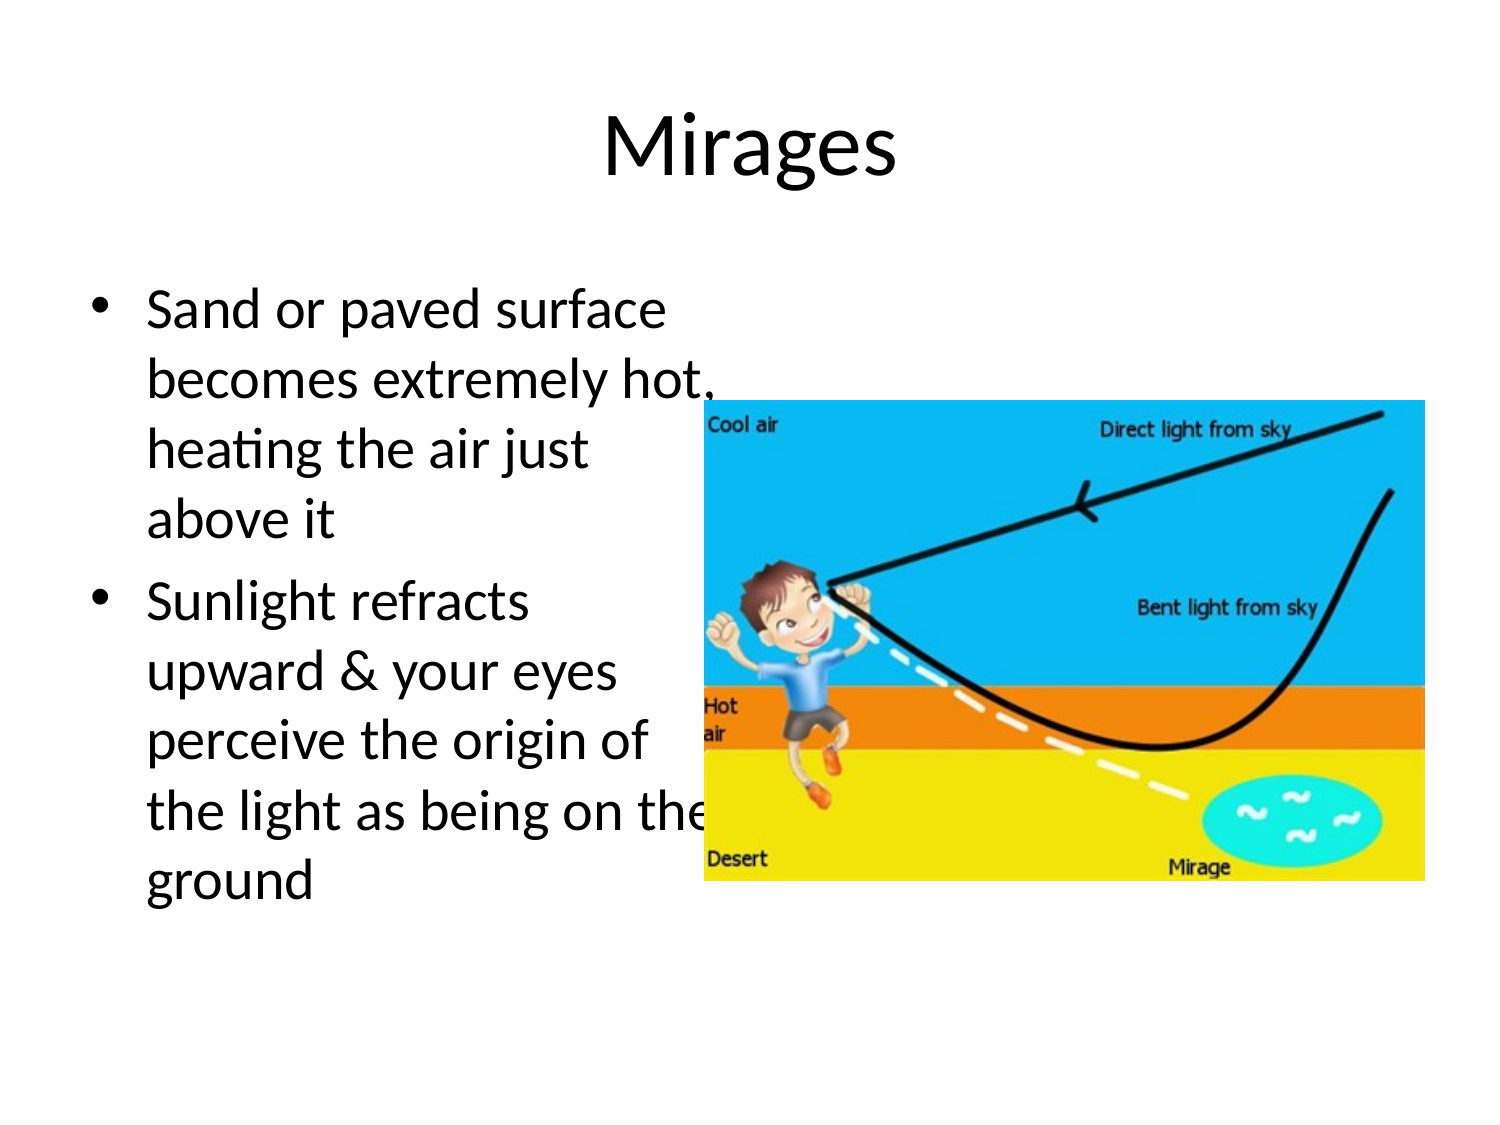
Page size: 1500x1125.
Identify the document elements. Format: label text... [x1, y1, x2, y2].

list Sand or paved surface becomes extremely hot, heating the air just above it Sunlight refracts upward & your eyes perceive the origin of the light as being on the ground [75, 262, 699, 1005]
title Mirages [75, 45, 1425, 233]
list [704, 232, 1426, 1050]
